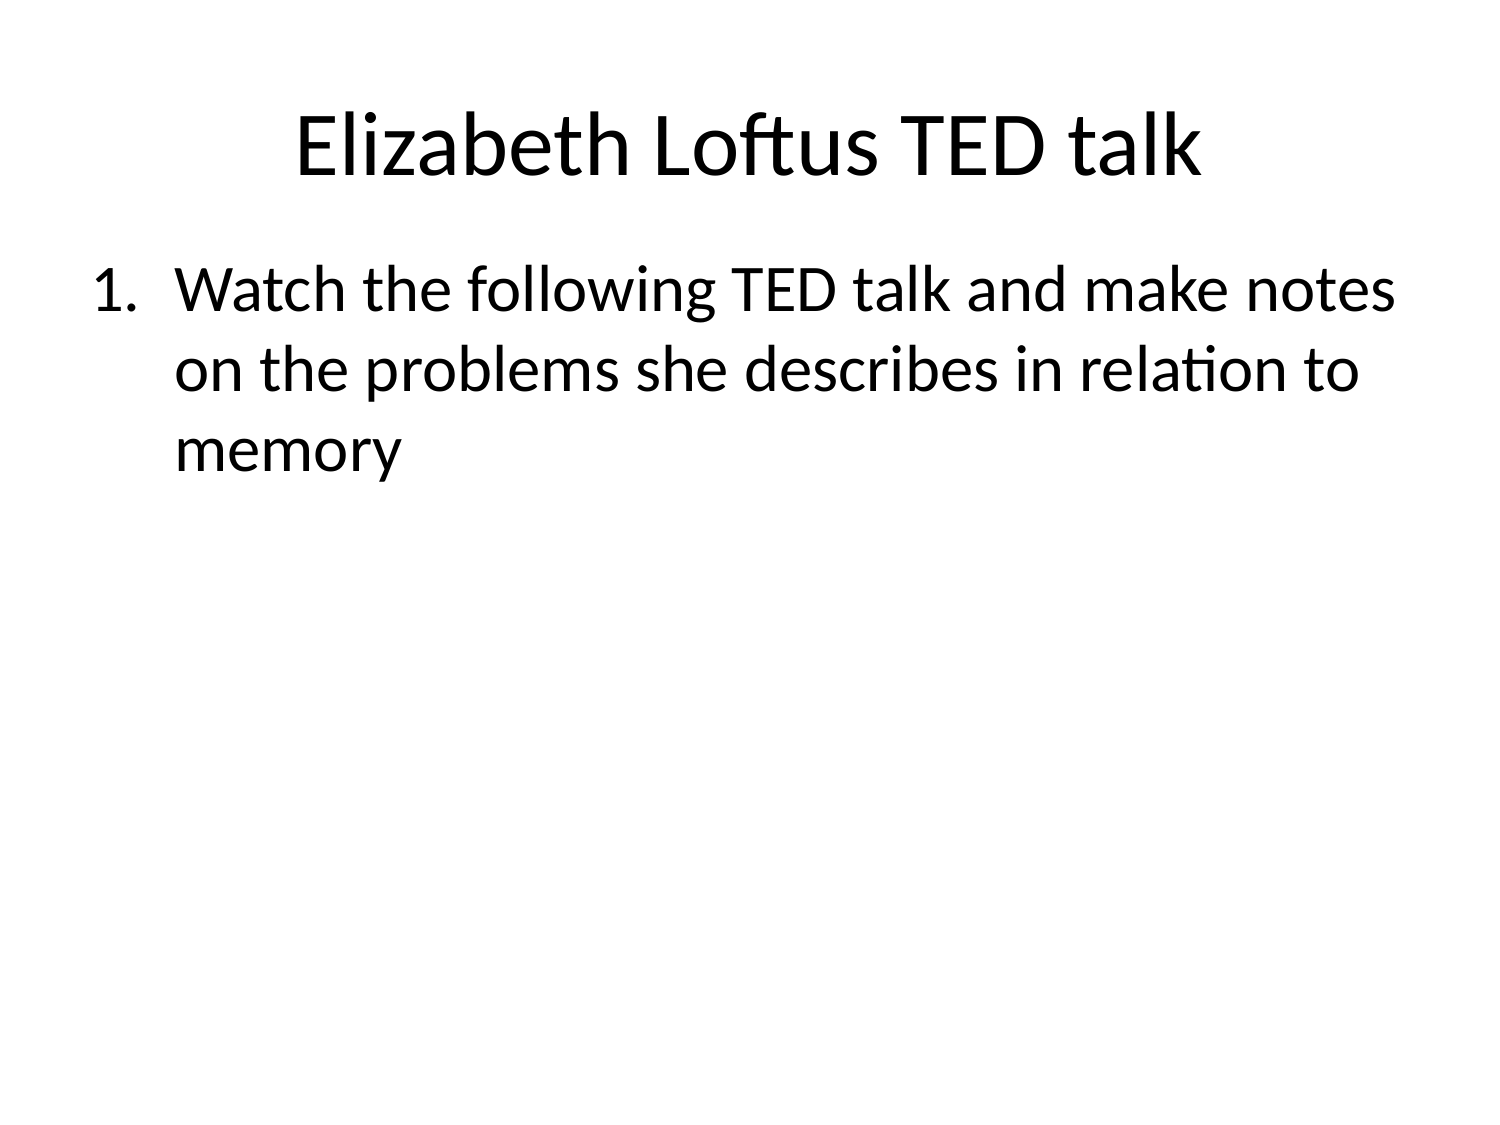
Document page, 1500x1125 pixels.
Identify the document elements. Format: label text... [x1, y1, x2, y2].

title Elizabeth Loftus TED talk [75, 45, 1425, 233]
list Watch the following TED talk and make notes on the problems she describes in relation to memory [75, 237, 1425, 1005]
